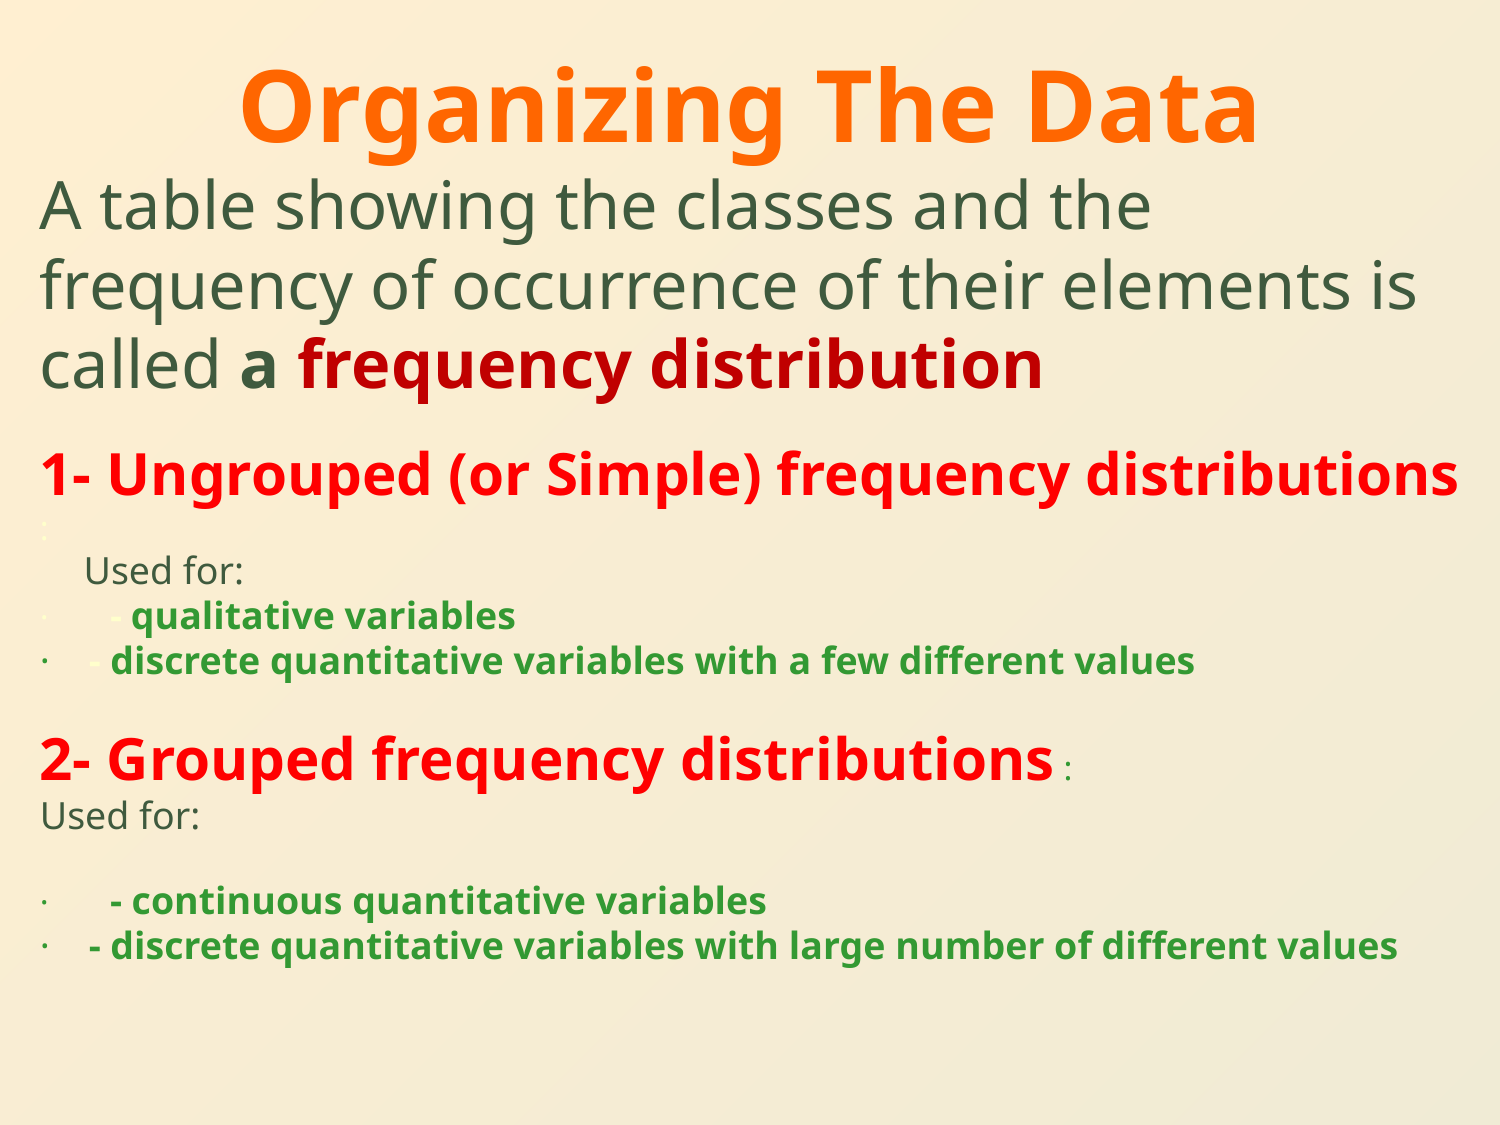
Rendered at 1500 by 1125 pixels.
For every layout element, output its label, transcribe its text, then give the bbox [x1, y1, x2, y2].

text_box Organizing The Data A table showing the classes and the frequency of occurrence of their elements is called a frequency distribution 1- Ungrouped (or Simple) frequency distributions : Used for: · - qualitative variables · - discrete quantitative variables with a few different values 2- Grouped frequency distributions : Used for: · - continuous quantitative variables · - discrete quantitative variables with large number of different values [24, 35, 1475, 1020]
